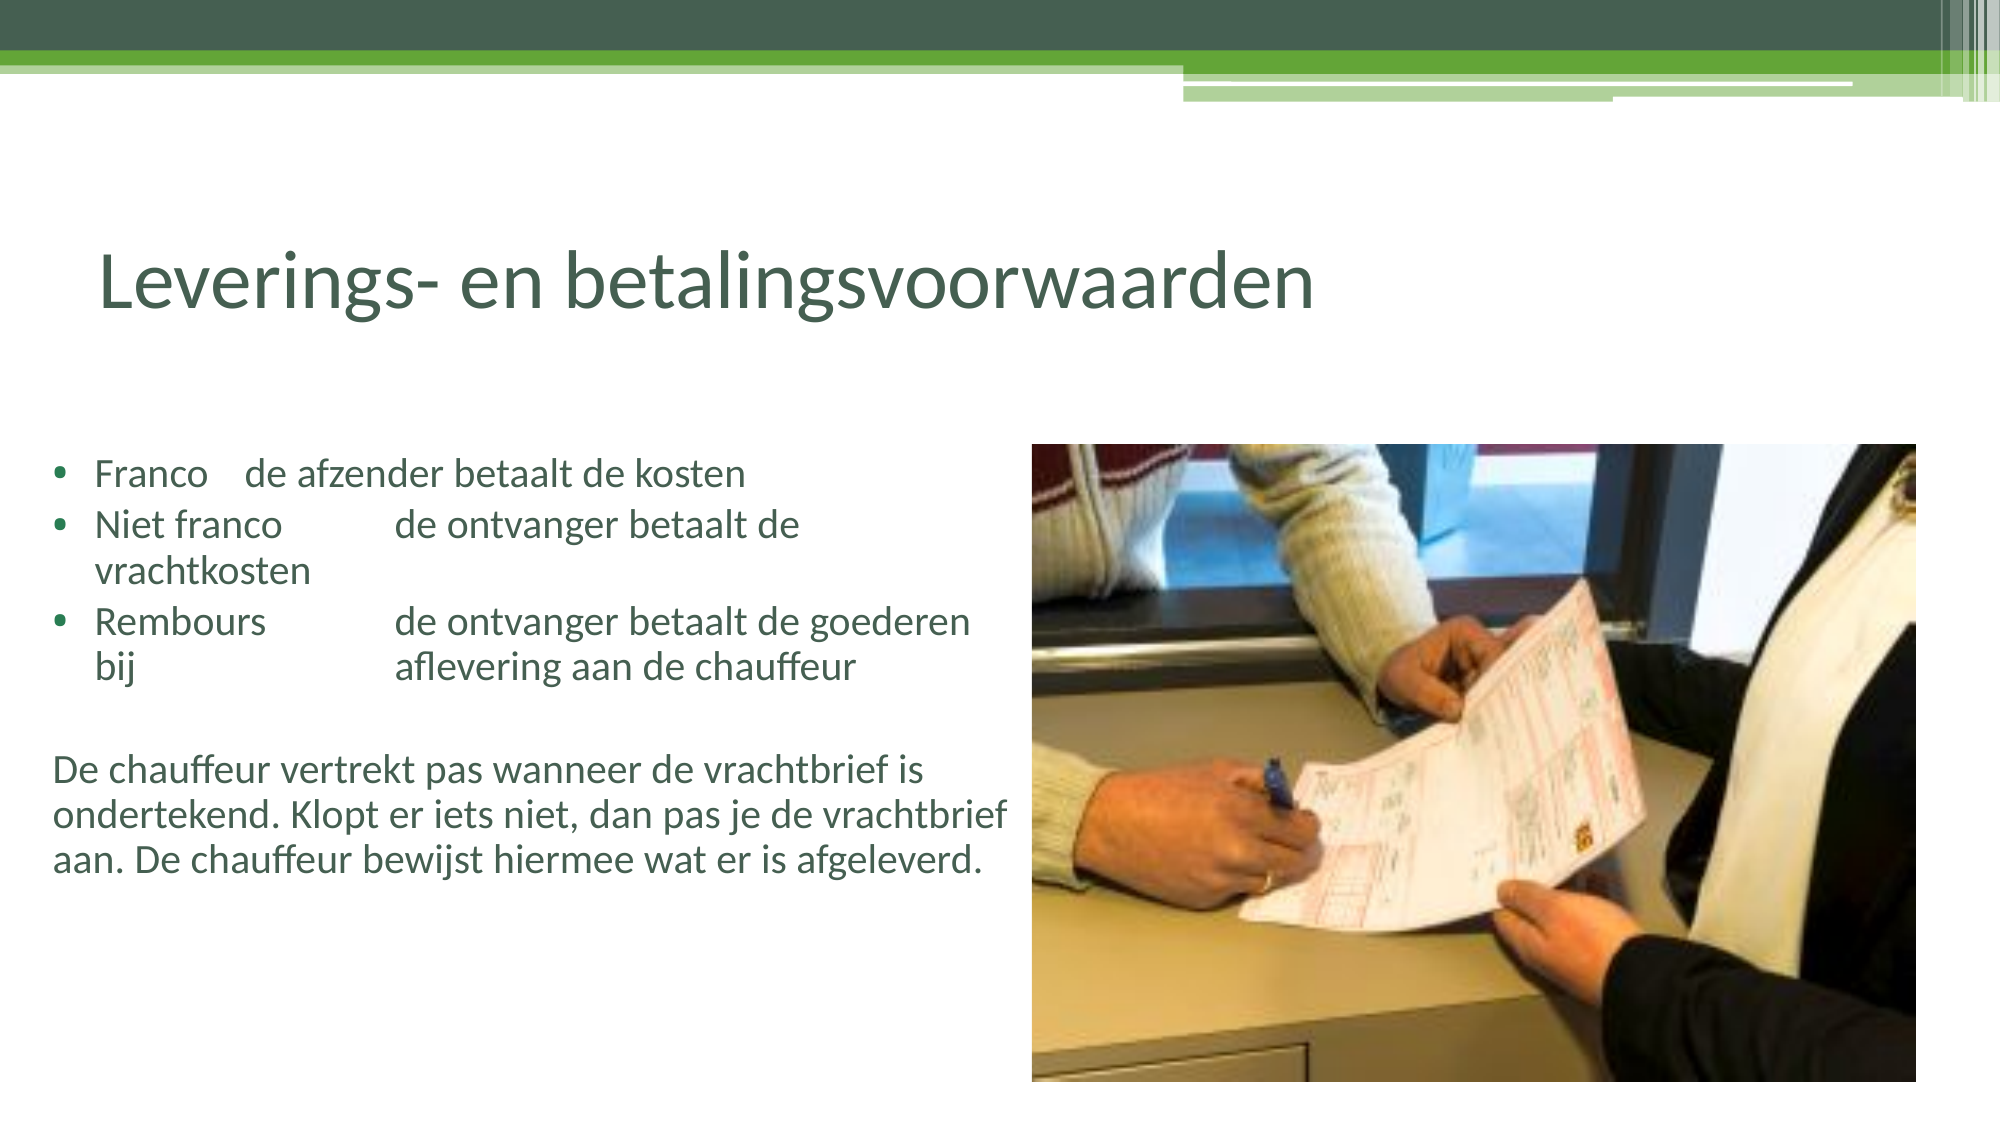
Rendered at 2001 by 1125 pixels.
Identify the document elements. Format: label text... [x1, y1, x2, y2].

list Franco de afzender betaalt de kosten Niet franco de ontvanger betaalt de vrachtkosten Rembours de ontvanger betaalt de goederen bij aflevering aan de chauffeur De chauffeur vertrekt pas wanneer de vrachtbrief is ondertekend. Klopt er iets niet, dan pas je de vrachtbrief aan. De chauffeur bewijst hiermee wat er is afgeleverd. [19, 444, 1031, 1082]
title Leverings- en betalingsvoorwaarden [83, 187, 1917, 363]
picture [1031, 444, 1916, 1082]
